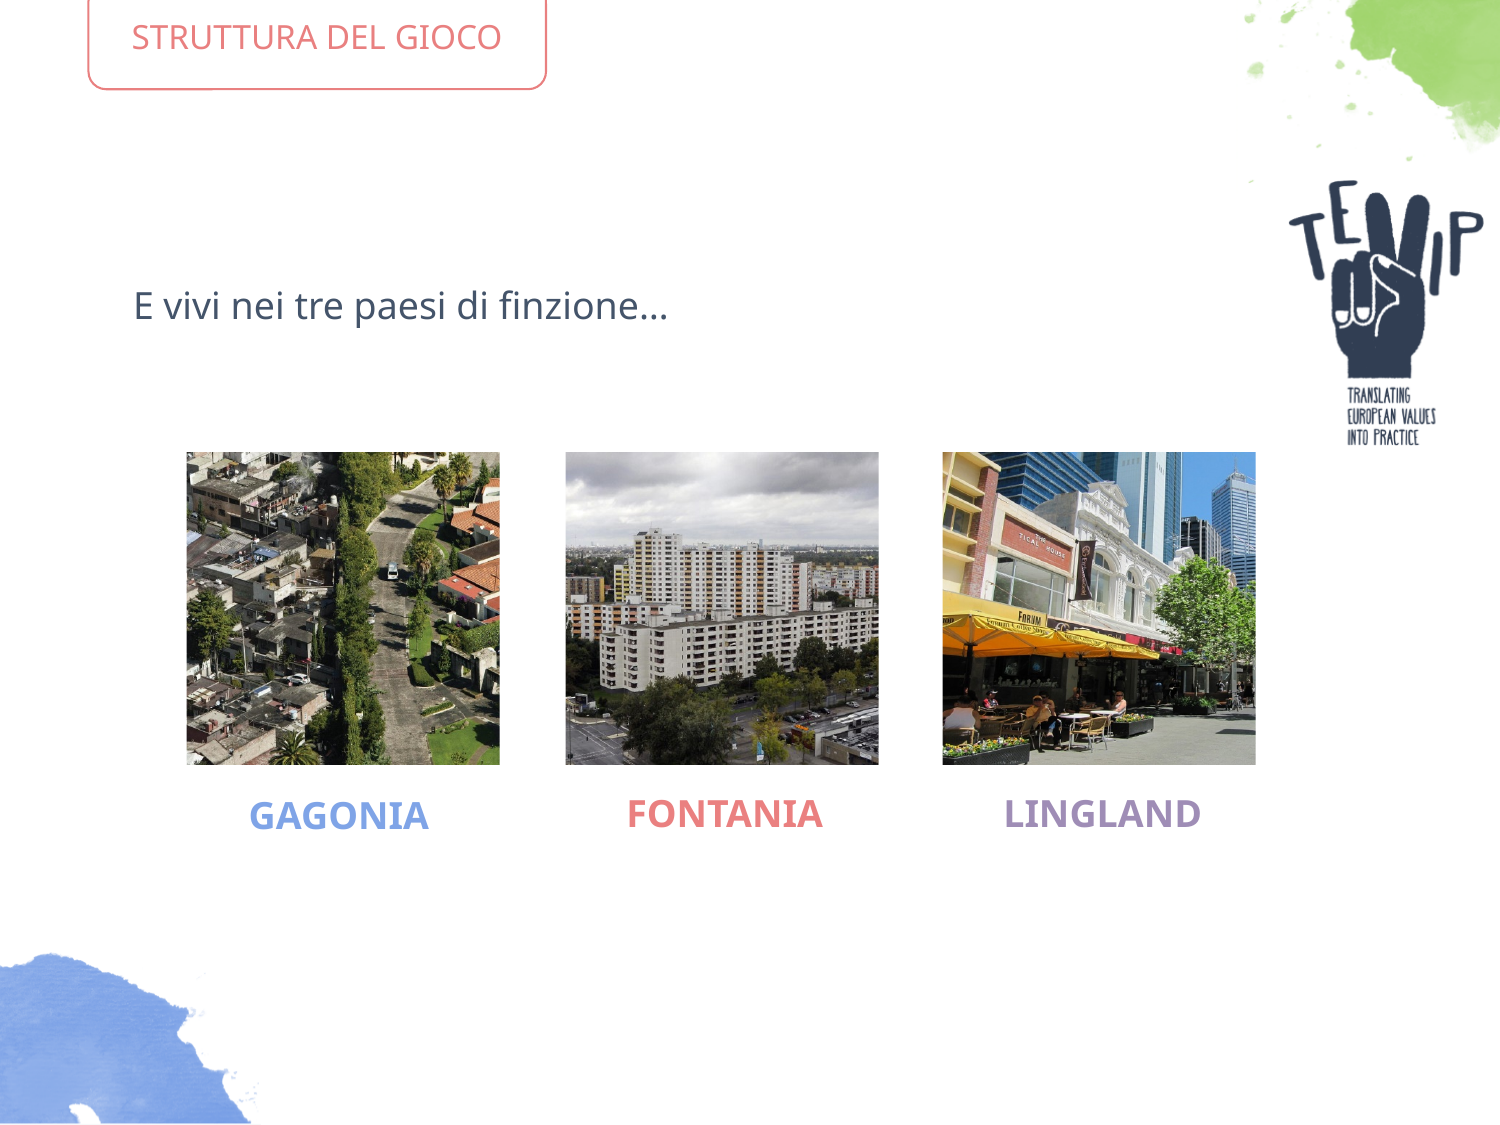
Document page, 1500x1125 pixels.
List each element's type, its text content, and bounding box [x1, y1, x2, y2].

text_box GAGONIA [182, 784, 496, 845]
text_box STRUTTURA DEL GIOCO [88, 0, 547, 90]
text_box LINGLAND [975, 782, 1231, 843]
picture [942, 451, 1256, 766]
picture [0, 946, 261, 1125]
text_box FONTANIA [596, 782, 854, 843]
picture [186, 451, 500, 766]
picture [565, 451, 879, 766]
text_box E vivi nei tre paesi di finzione… [118, 265, 1263, 335]
picture [1213, 0, 1500, 463]
